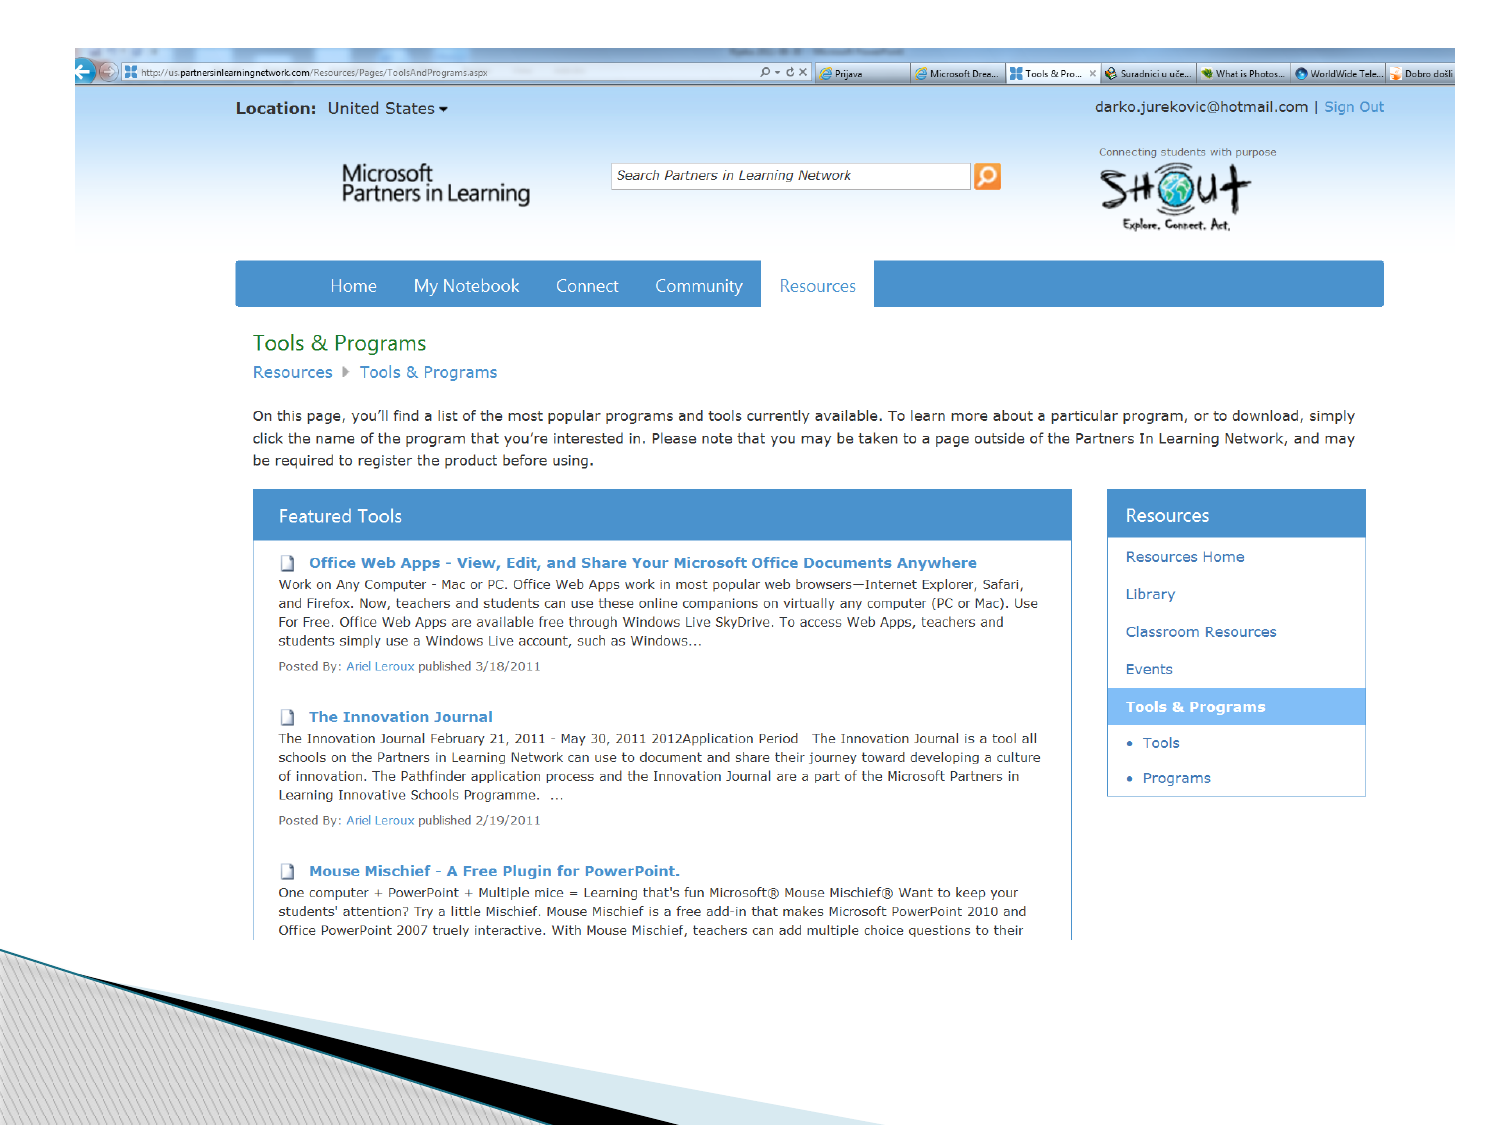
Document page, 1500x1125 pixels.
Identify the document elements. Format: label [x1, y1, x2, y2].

picture [74, 48, 1455, 940]
